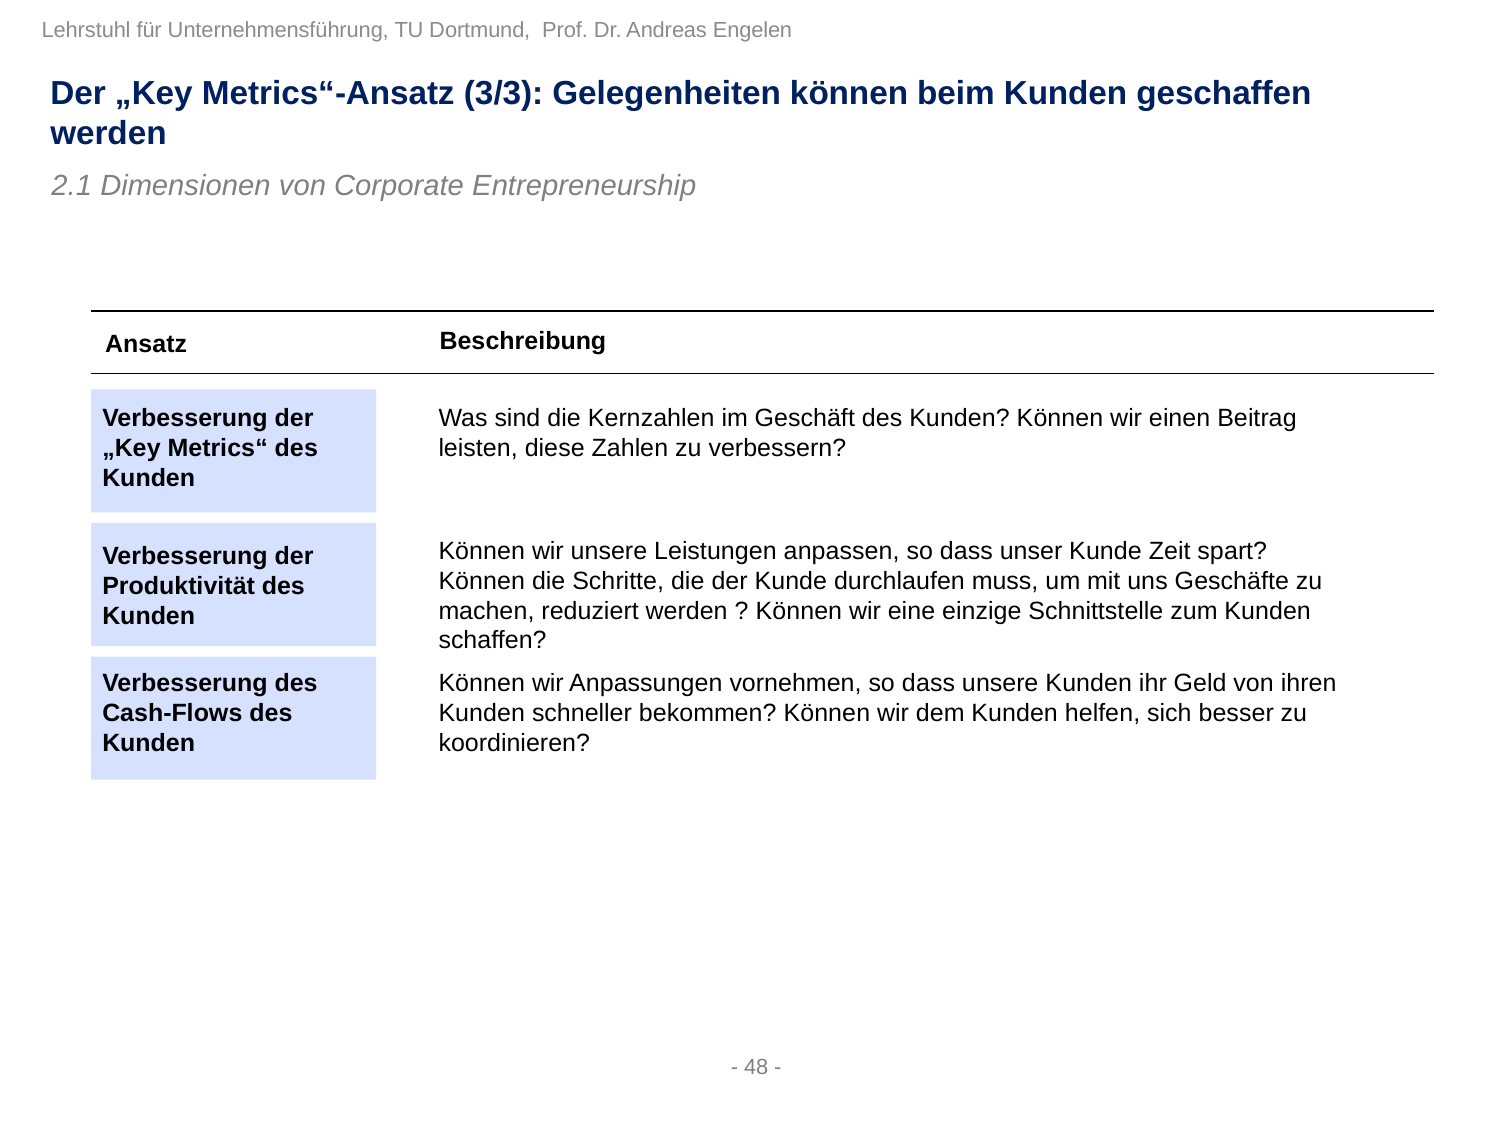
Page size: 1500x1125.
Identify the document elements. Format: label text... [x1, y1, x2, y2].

text_box [91, 522, 377, 647]
text_box - 48 - [599, 1045, 913, 1087]
text_box [91, 499, 377, 513]
text_box [91, 389, 377, 394]
text_box Können wir unsere Leistungen anpassen, so dass unser Kunde Zeit spart? Können die Schritte, die der Kunde durchlaufen muss, um mit uns Geschäfte zu machen, reduziert werden ? Können wir eine einzige Schnittstelle zum Kunden schaffen? [423, 526, 1370, 659]
text_box Beschreibung [424, 320, 622, 363]
text_box Der „Key Metrics“-Ansatz (3/3): Gelegenheiten können beim Kunden geschaffen werden [35, 63, 1433, 159]
text_box Ansatz [90, 320, 203, 366]
text_box Verbesserung des Cash-Flows des Kunden [87, 659, 400, 764]
text_box Verbesserung der „Key Metrics“ des Kunden [87, 394, 382, 499]
text_box [91, 764, 377, 780]
text_box Was sind die Kernzahlen im Geschäft des Kunden? Können wir einen Beitrag leisten, diese Zahlen zu verbessern? [423, 394, 1370, 469]
text_box Können wir Anpassungen vornehmen, so dass unsere Kunden ihr Geld von ihren Kunden schneller bekommen? Können wir dem Kunden helfen, sich besser zu koordinieren? [423, 659, 1370, 764]
text_box 2.1 Dimensionen von Corporate Entrepreneurship [36, 159, 713, 209]
text_box Verbesserung der Produktivität des Kunden [87, 531, 351, 637]
